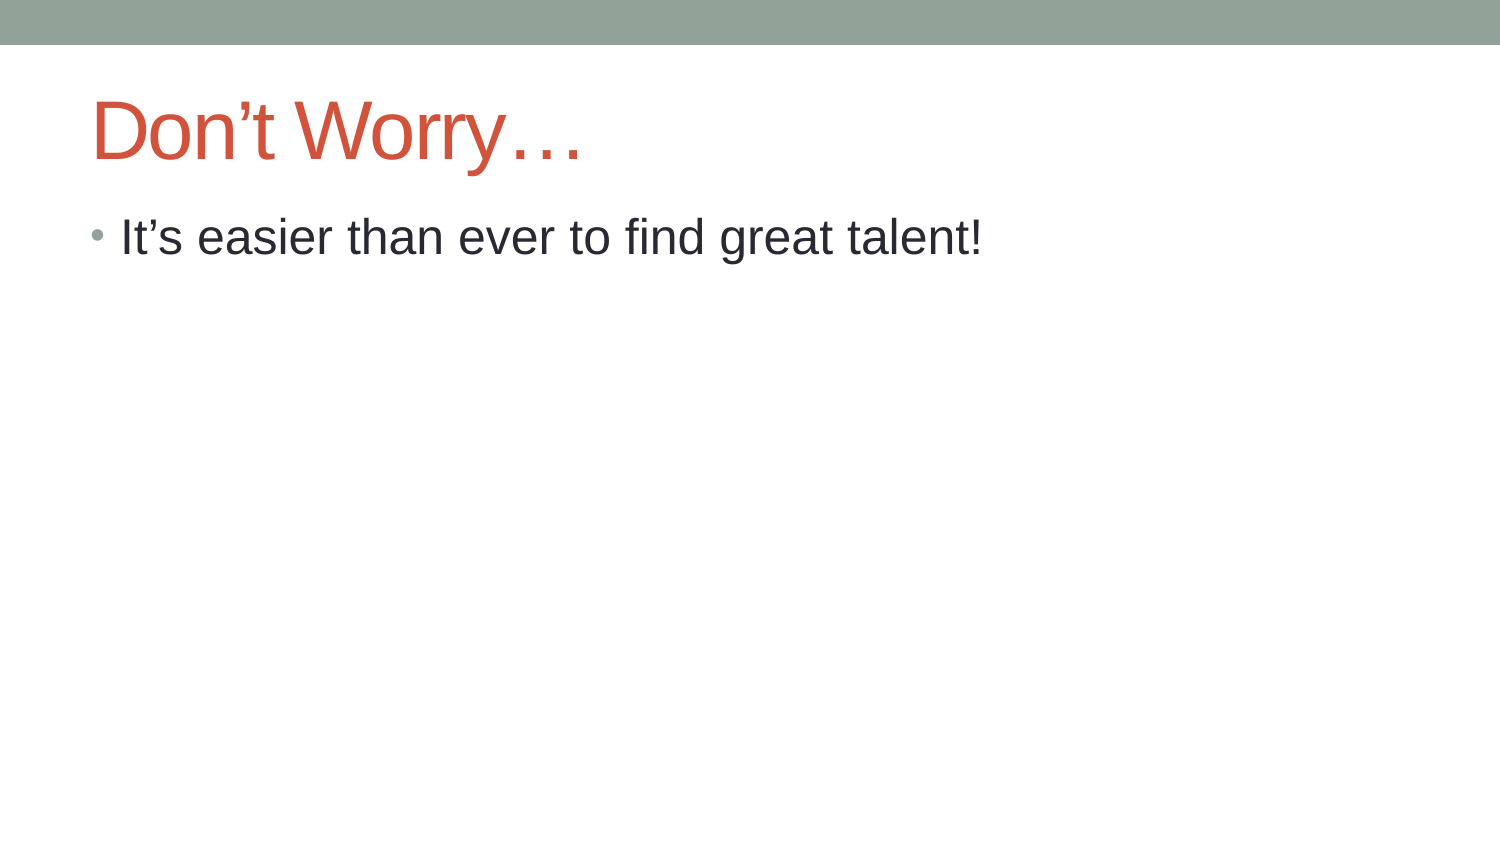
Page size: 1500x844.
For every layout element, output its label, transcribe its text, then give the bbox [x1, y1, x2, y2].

title Don’t Worry… [75, 65, 1425, 188]
list It’s easier than ever to find great talent! [75, 196, 1425, 797]
